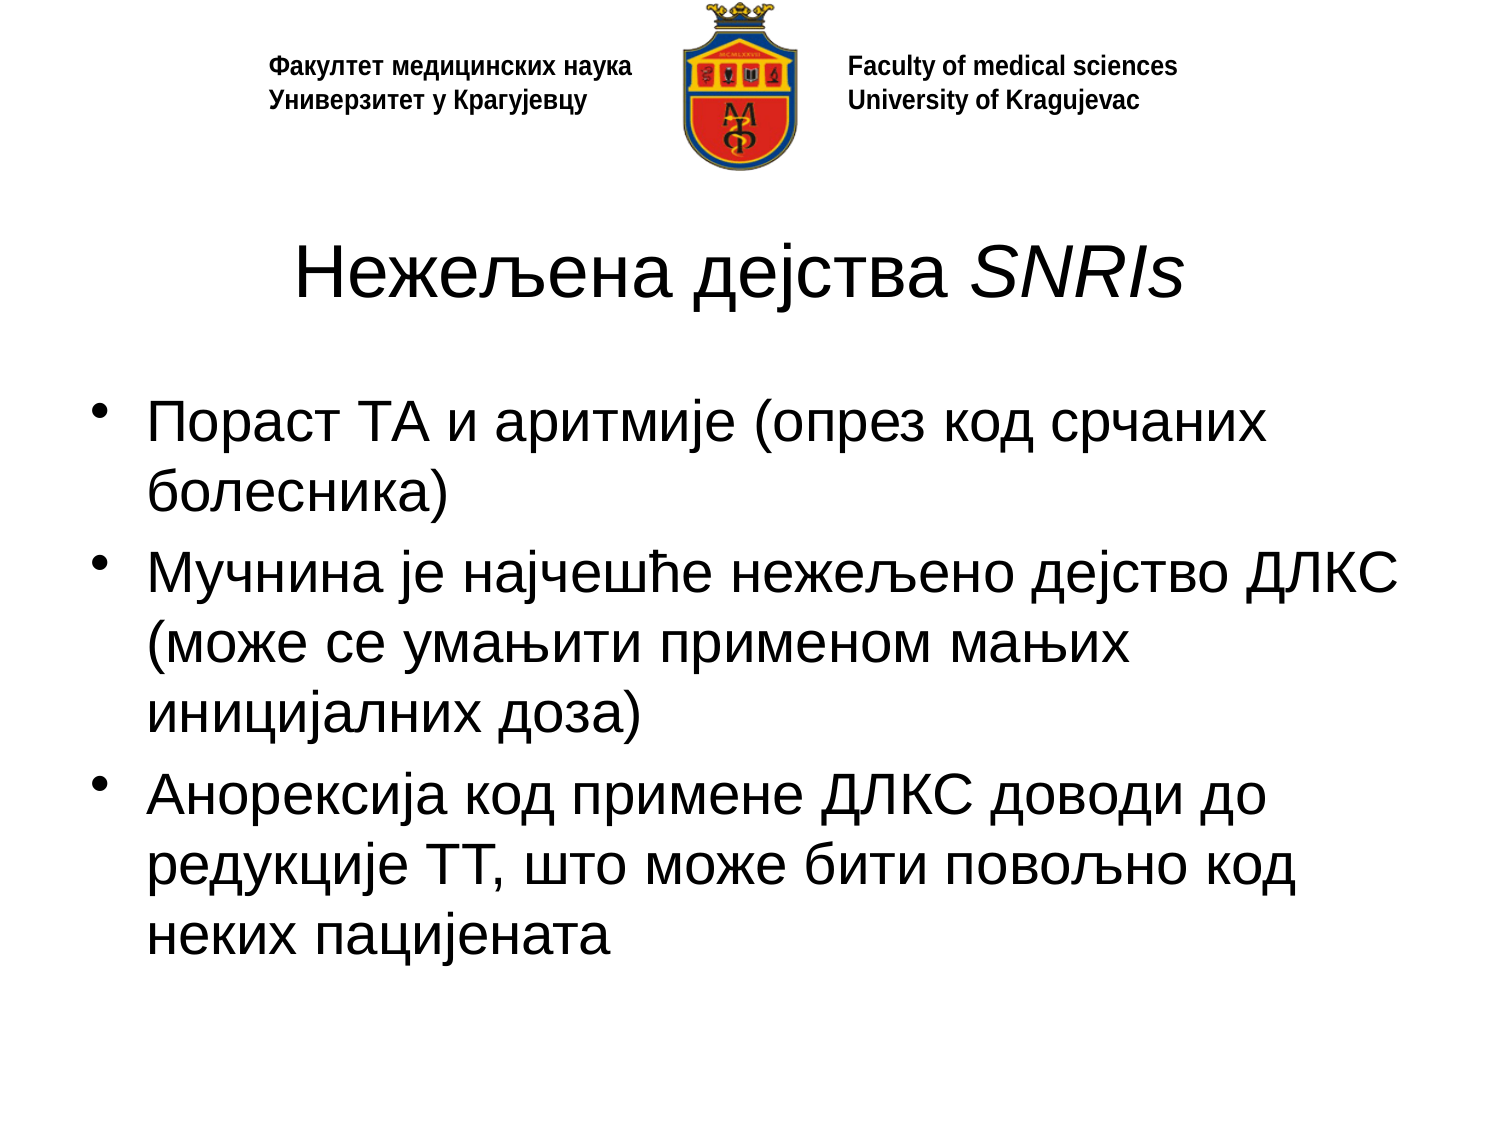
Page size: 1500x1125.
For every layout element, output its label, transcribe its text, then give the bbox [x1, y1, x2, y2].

title Нежељена дејства SNRIs [74, 173, 1426, 362]
list Пораст ТА и аритмије (опрез код срчаних болесника) Мучнина је најчешће нежељено дејство ДЛКС (може се умањити применом мањих иницијалних доза) Анорексија код примене ДЛКС доводи до редукције ТТ, што може бити повољно код неких пацијената [74, 374, 1426, 1118]
